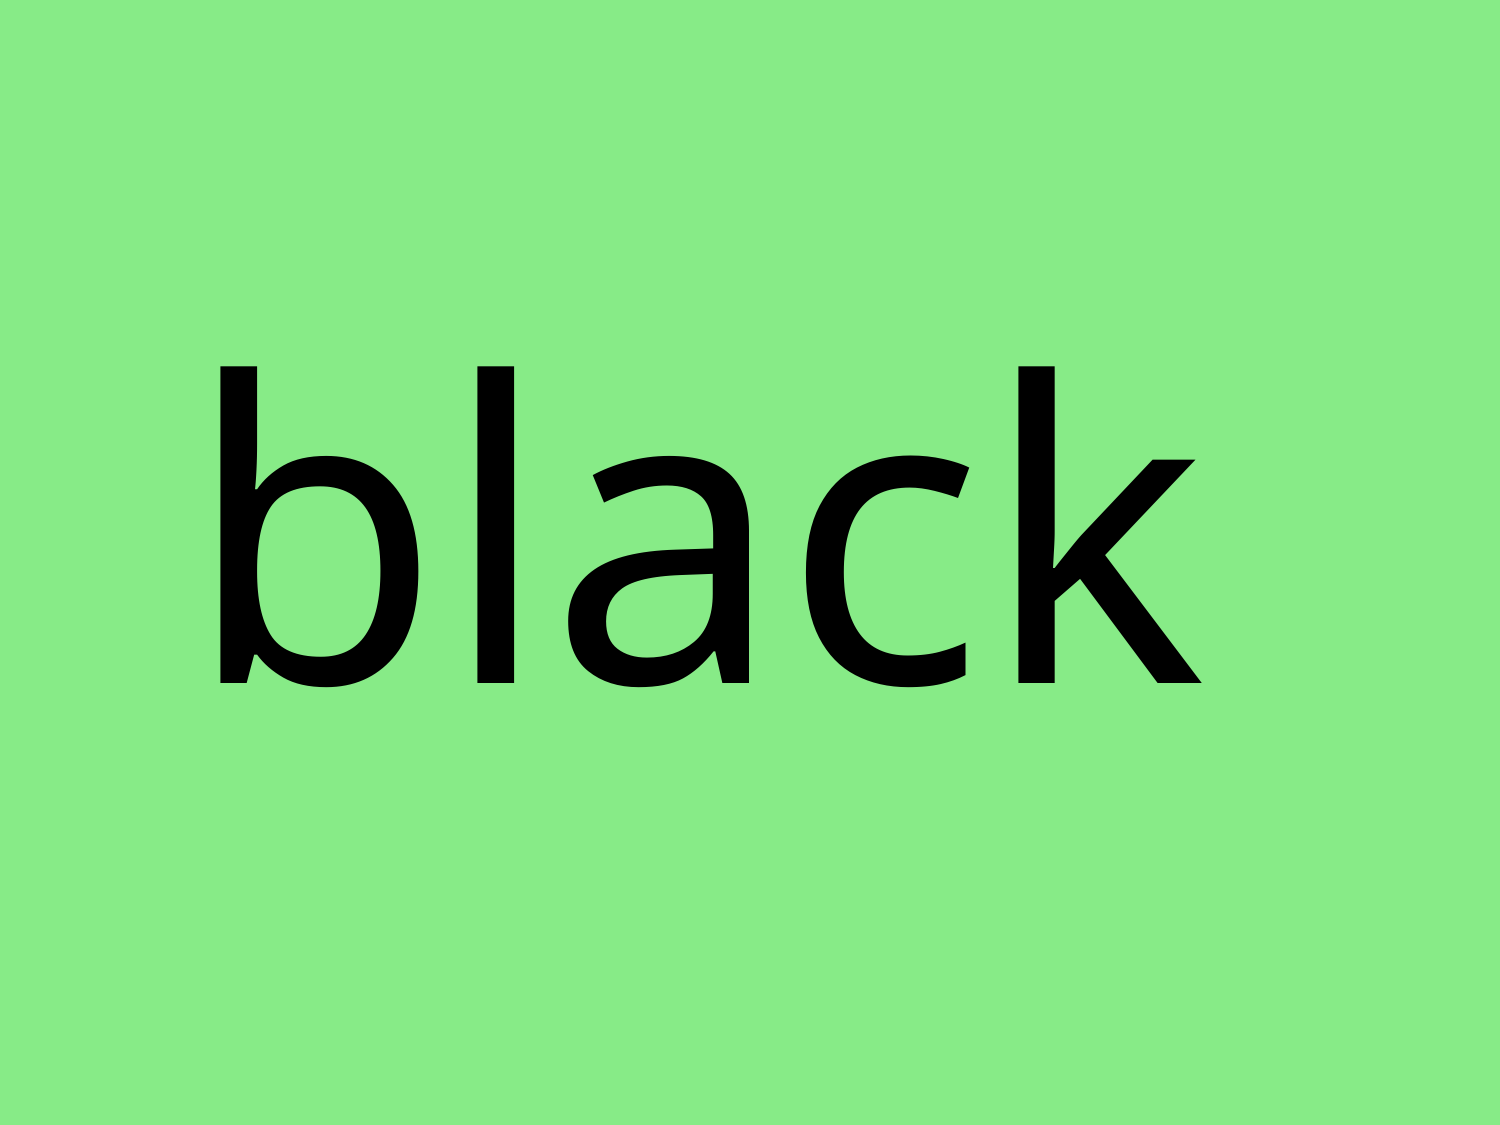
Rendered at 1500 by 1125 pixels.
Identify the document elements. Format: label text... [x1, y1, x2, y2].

text_box black [41, 259, 1459, 775]
